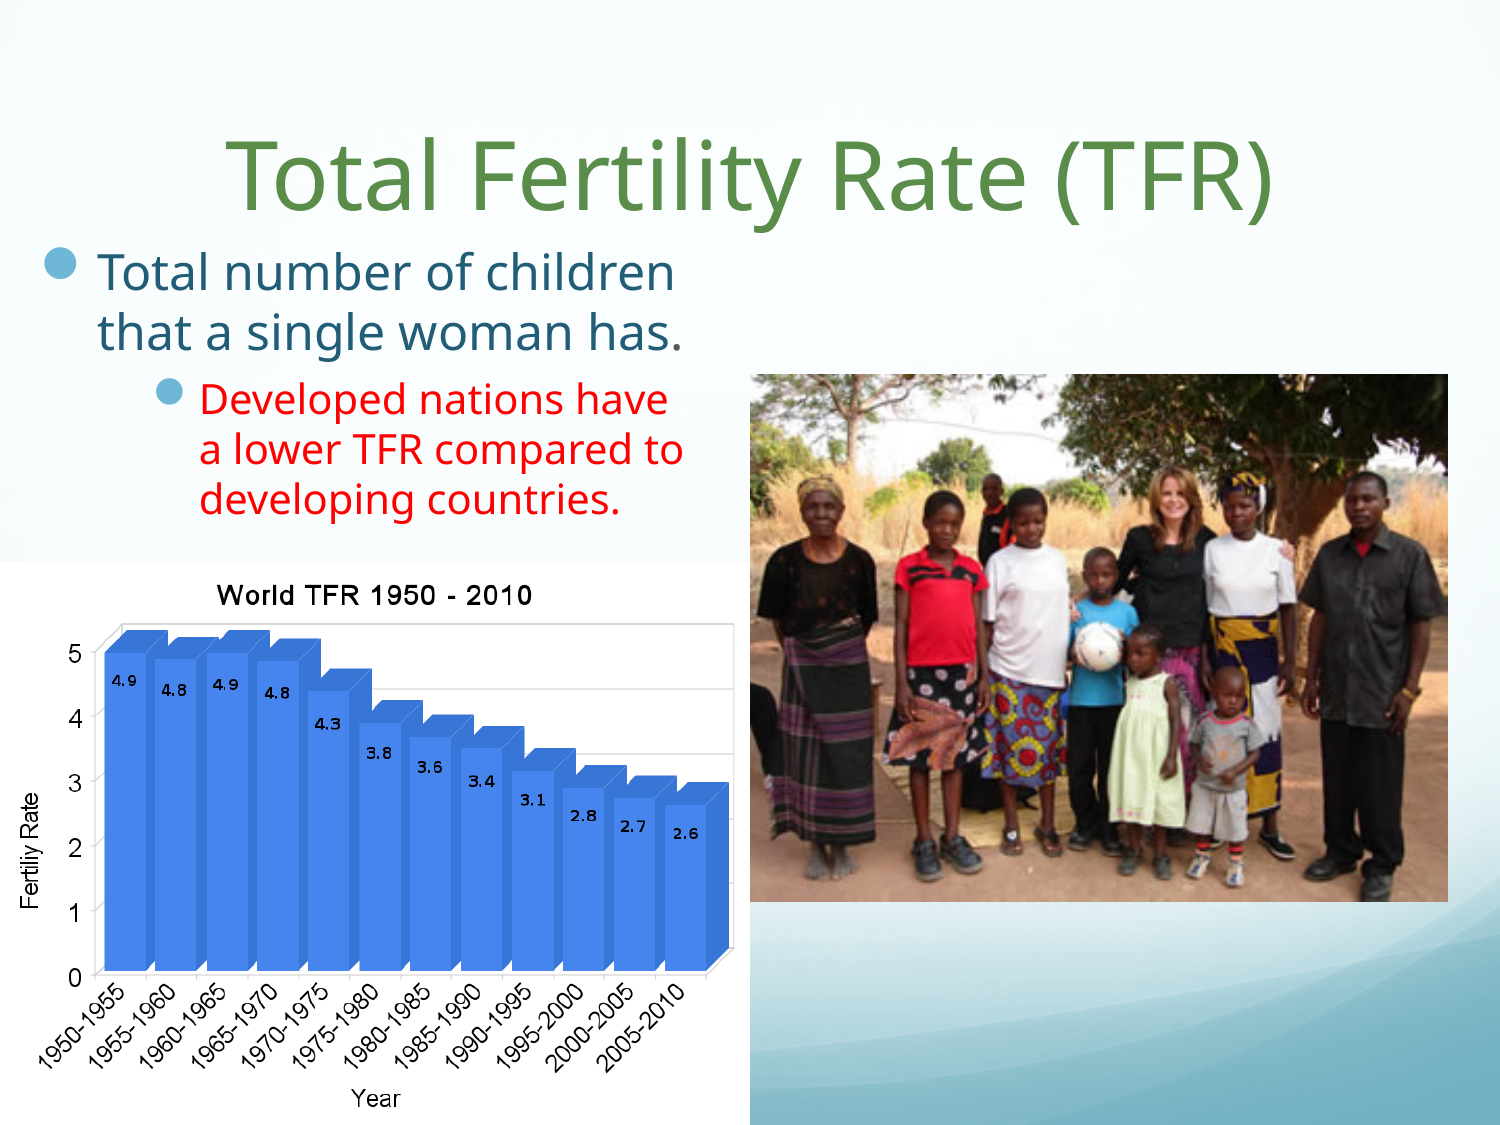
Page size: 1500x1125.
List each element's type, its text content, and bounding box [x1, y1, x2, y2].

list Total number of children that a single woman has. Developed nations have a lower TFR compared to developing countries. [24, 232, 713, 559]
picture [0, 374, 1449, 1125]
title Total Fertility Rate (TFR) [89, 17, 1410, 238]
